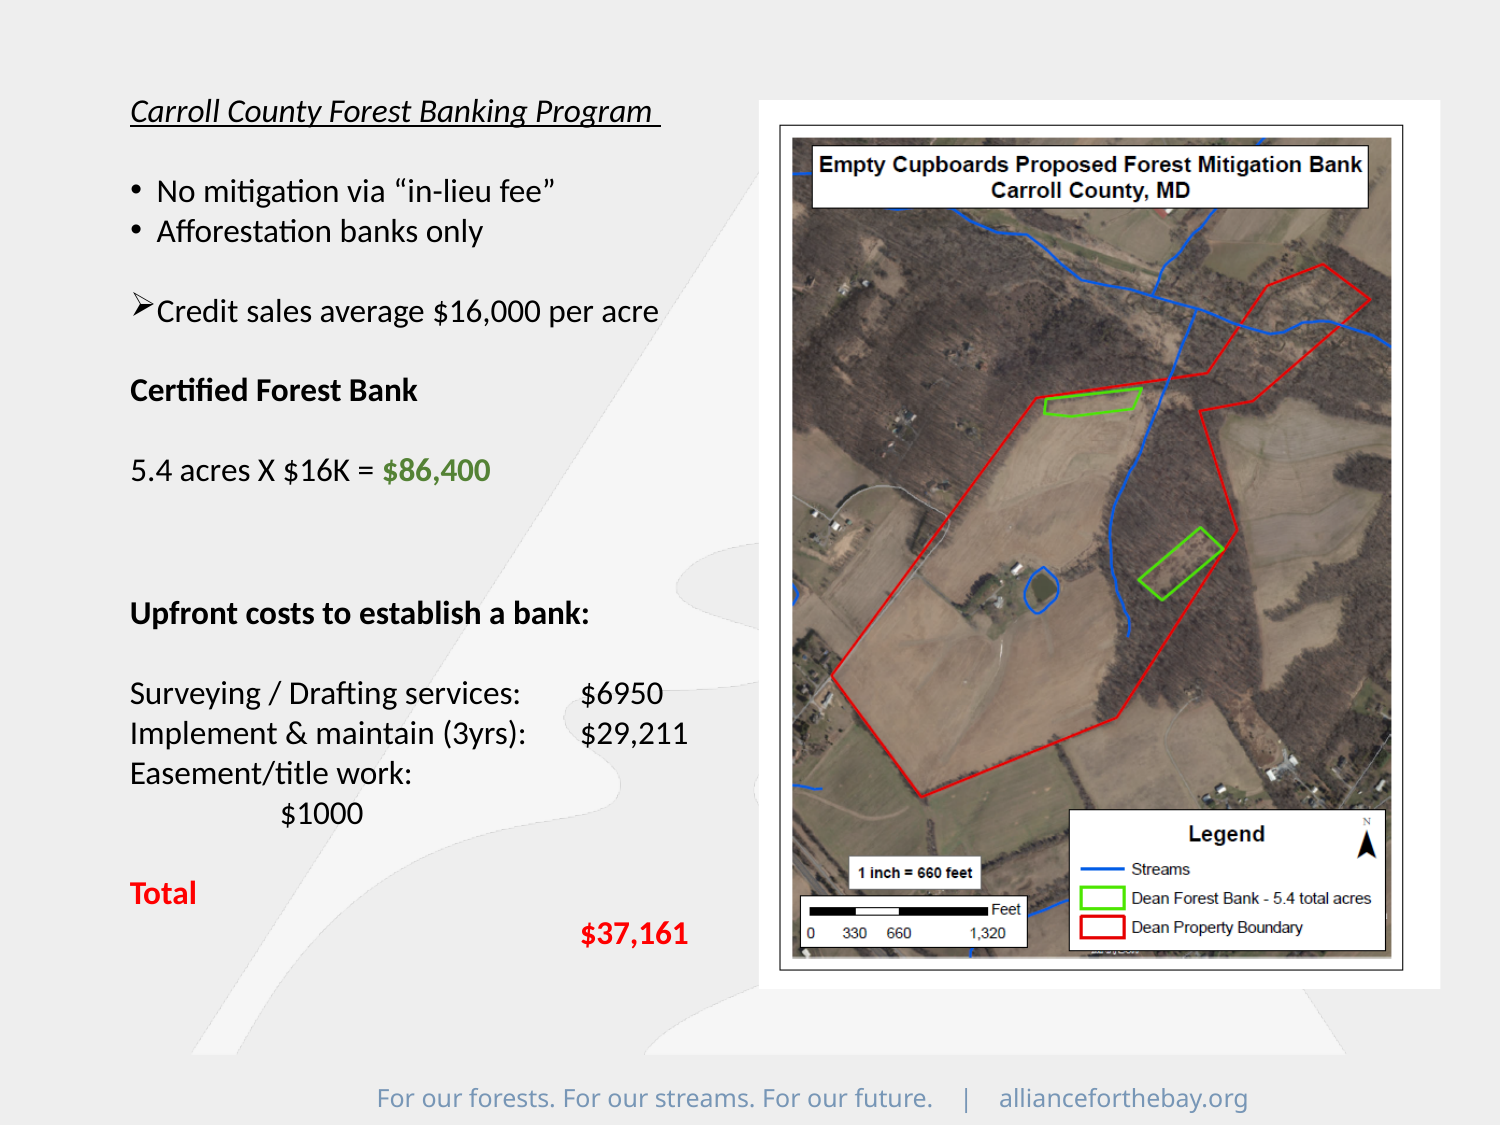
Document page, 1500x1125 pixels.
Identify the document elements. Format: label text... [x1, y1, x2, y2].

text_box Upfront costs to establish a bank: Surveying / Drafting services: $6950 Implement & maintain (3yrs): $29,211 Easement/title work: $1000 Total $37,161 [114, 584, 732, 959]
picture [758, 100, 1441, 989]
text_box Carroll County Forest Banking Program No mitigation via “in-lieu fee” Afforestation banks only Credit sales average $16,000 per acre Certified Forest Bank 5.4 acres X $16K = $86,400 [115, 81, 750, 536]
